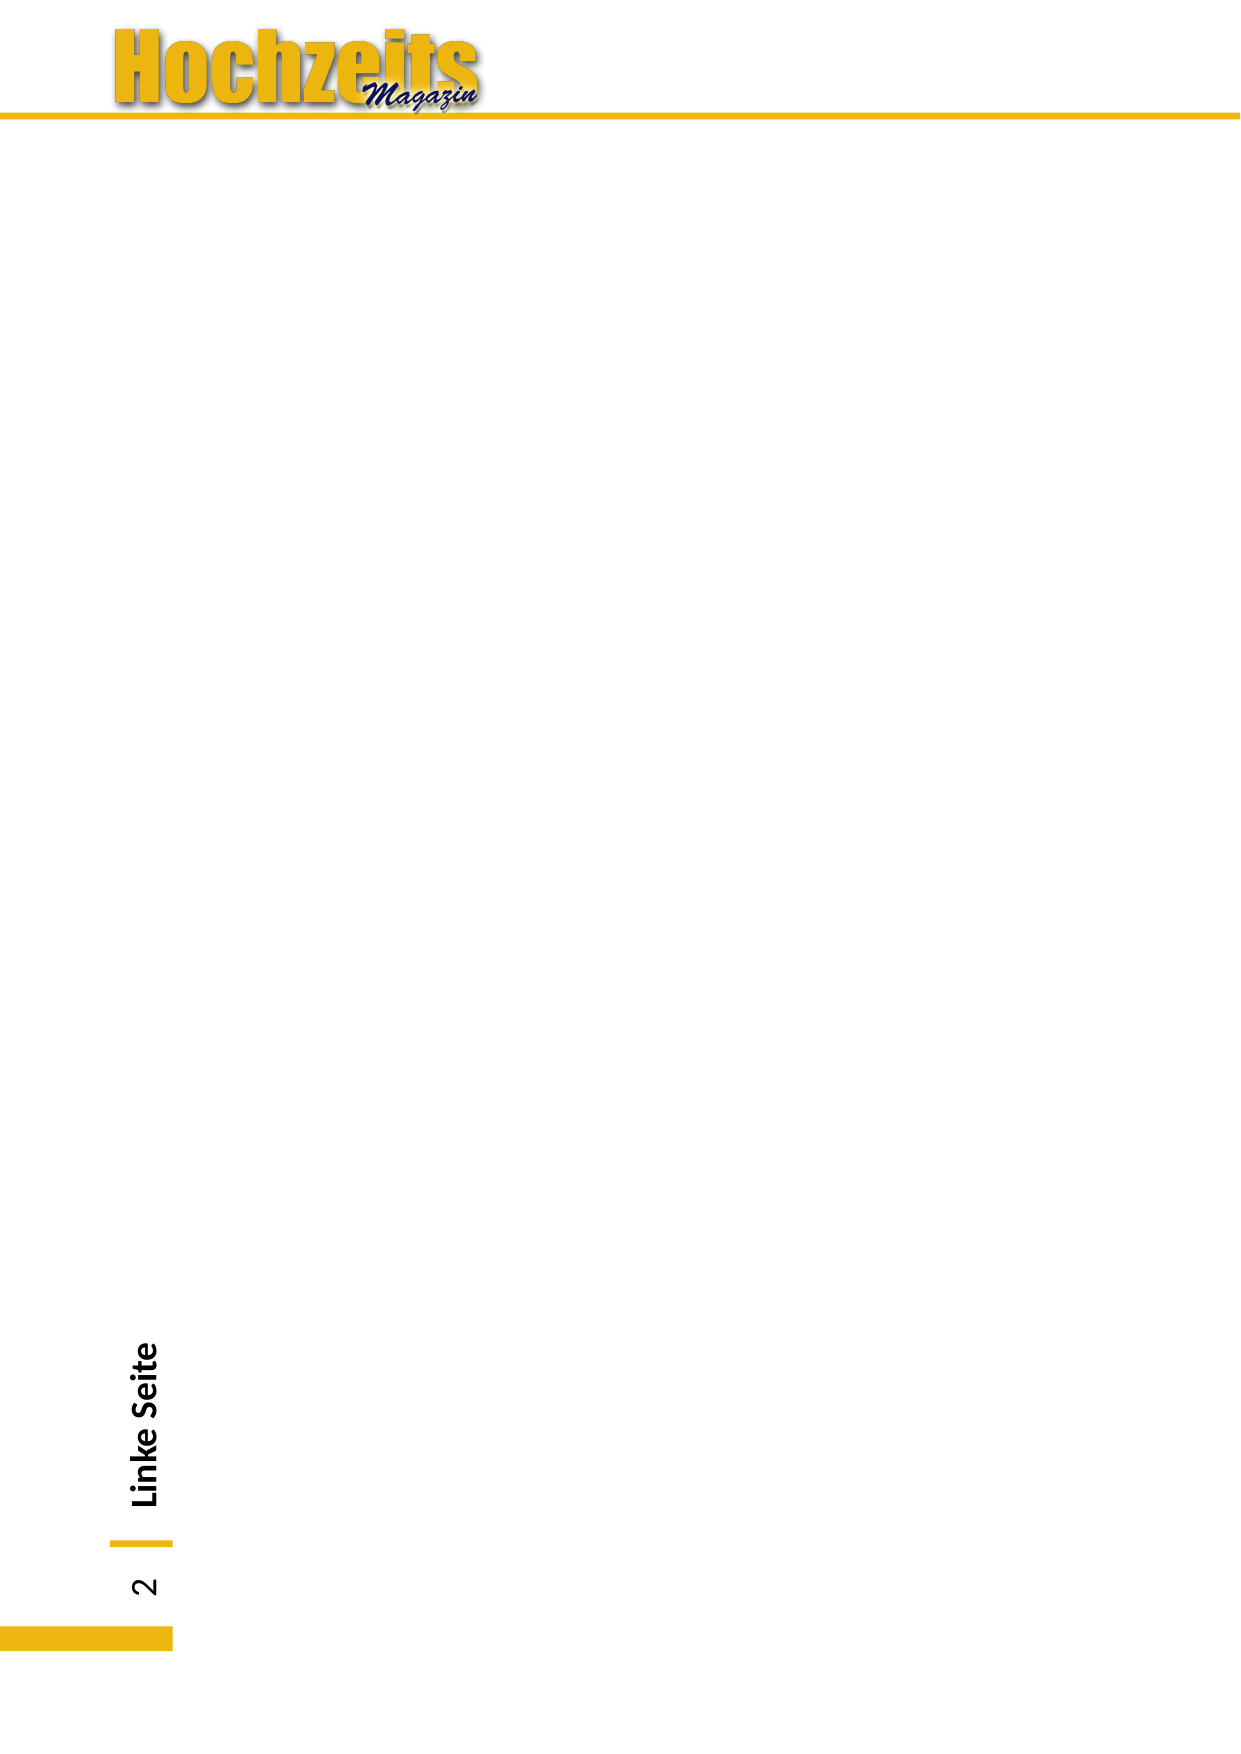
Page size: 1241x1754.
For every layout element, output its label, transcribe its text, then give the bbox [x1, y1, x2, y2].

text_box 2 [110, 1563, 173, 1613]
picture [109, 25, 487, 120]
text_box [0, 112, 104, 120]
text_box [0, 1626, 173, 1652]
text_box Linke Seite [110, 1141, 173, 1524]
text_box [110, 1540, 173, 1548]
text_box [491, 112, 1241, 120]
